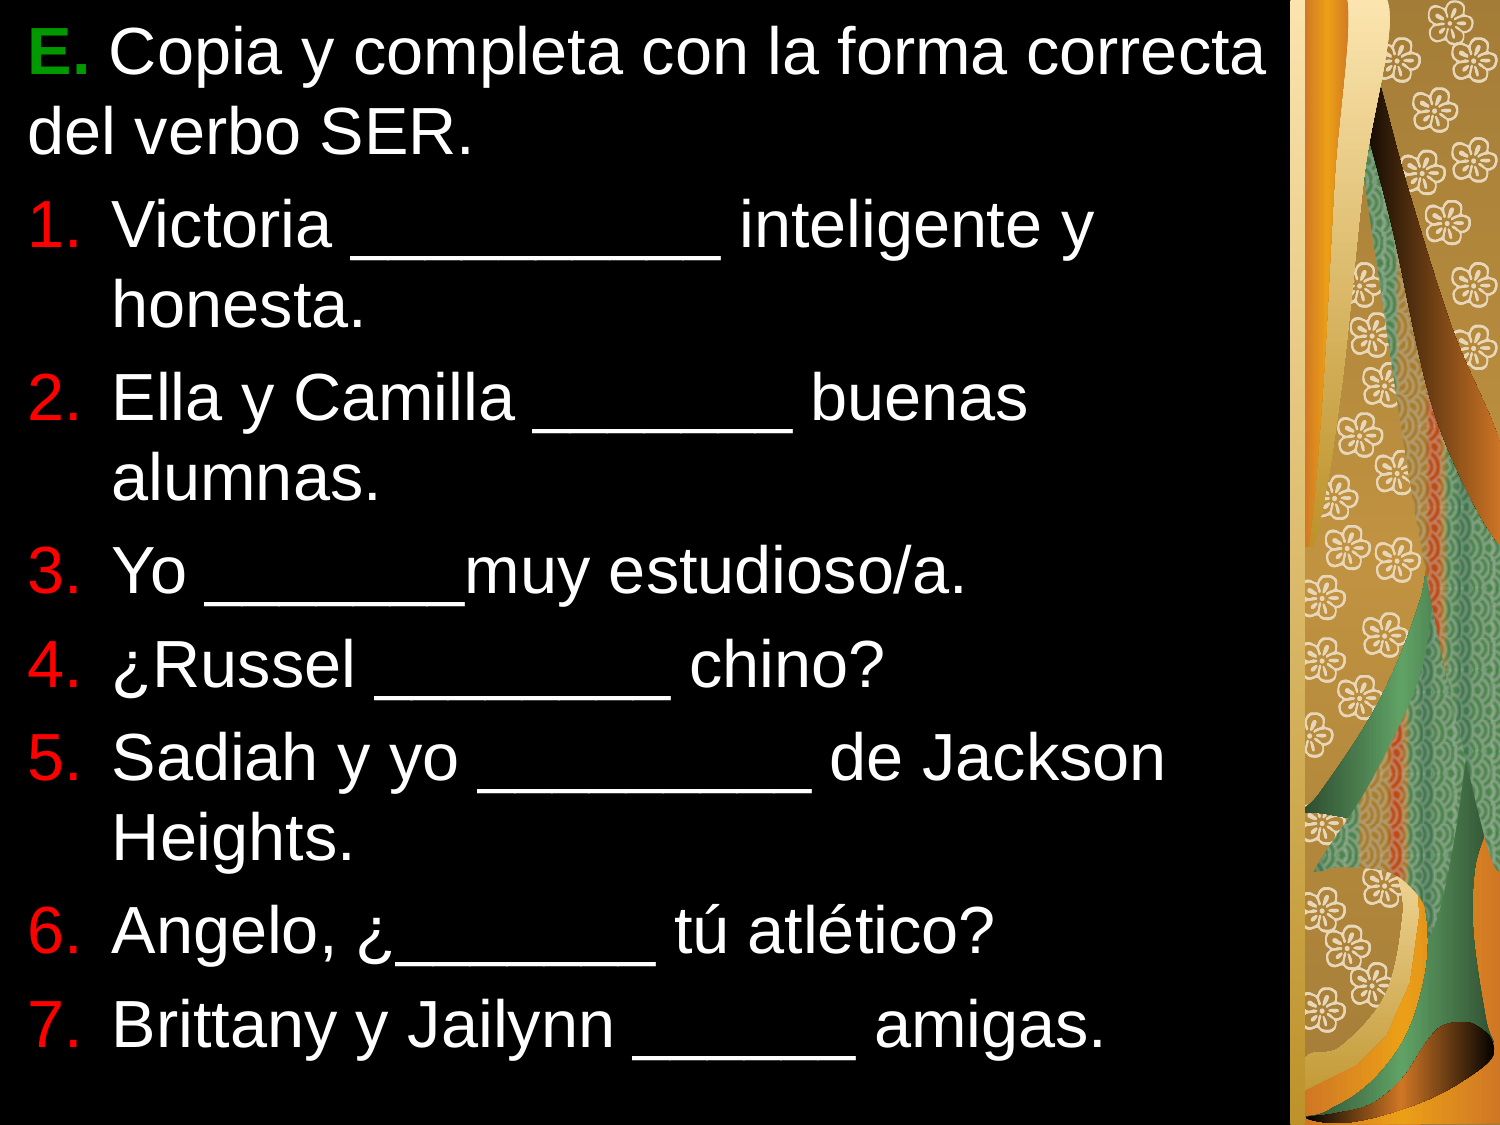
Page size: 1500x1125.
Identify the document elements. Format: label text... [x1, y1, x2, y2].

picture [1314, 144, 1500, 936]
list E. Copia y completa con la forma correcta del verbo SER. Victoria __________ inteligente y honesta. Ella y Camilla _______ buenas alumnas. Yo _______muy estudioso/a. ¿Russel ________ chino? Sadiah y yo _________ de Jackson Heights. Angelo, ¿_______ tú atlético? Brittany y Jailynn ______ amigas. [12, 0, 1313, 1125]
